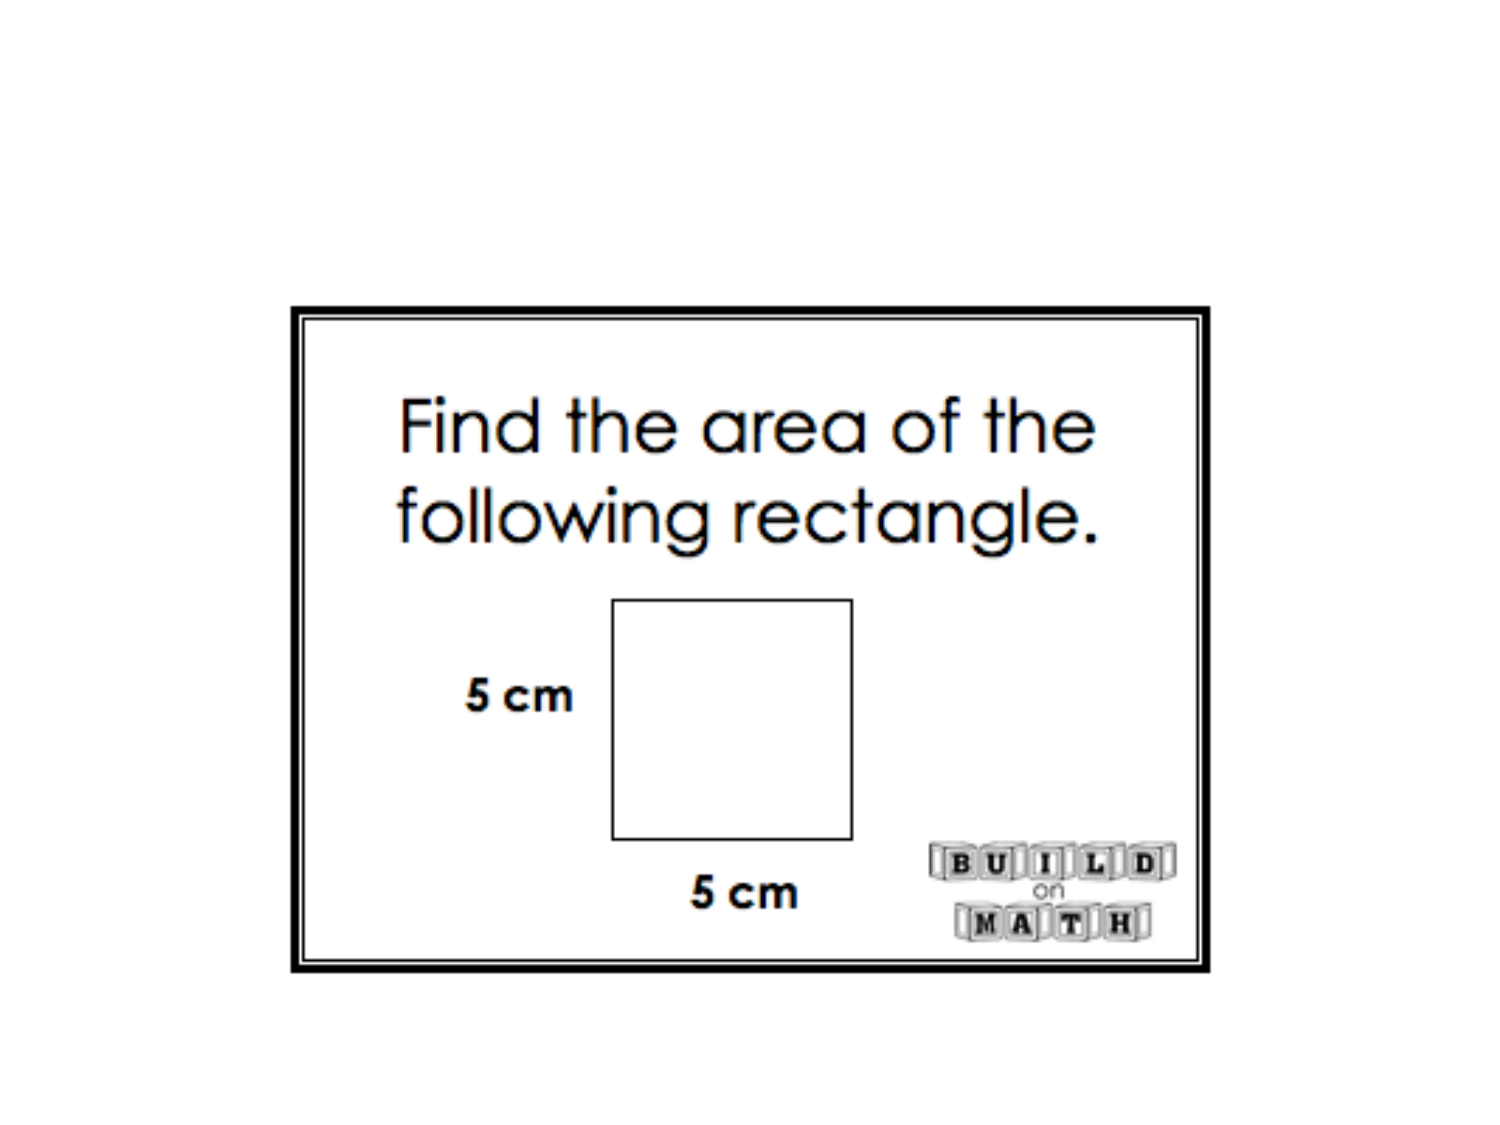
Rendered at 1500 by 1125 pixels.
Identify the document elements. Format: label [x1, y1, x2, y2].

list [74, 262, 1426, 1006]
